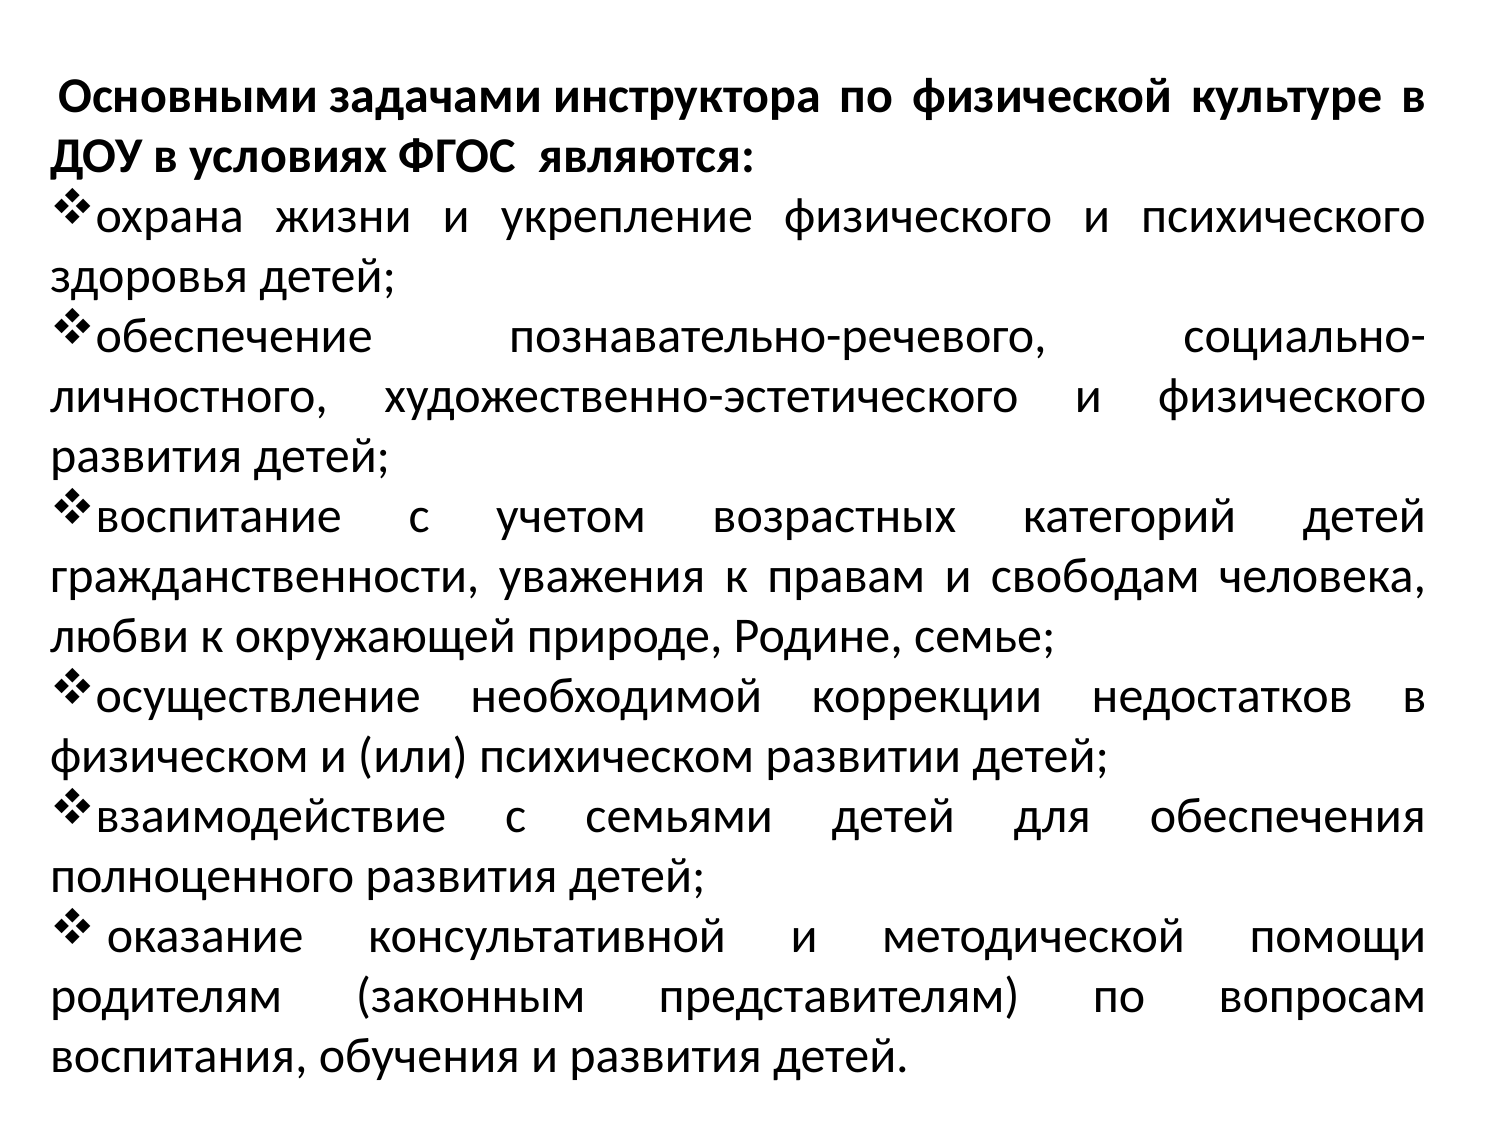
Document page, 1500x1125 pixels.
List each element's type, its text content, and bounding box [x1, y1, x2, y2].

text_box Основными задачами инструктора по физической культуре в ДОУ в условиях ФГОС являются: охрана жизни и укрепление физического и психического здоровья детей; обеспечение познавательно-речевого, социально-личностного, художественно-эстетического и физического развития детей; воспитание с учетом возрастных категорий детей гражданственности, уважения к правам и свободам человека, любви к окружающей природе, Родине, семье; осуществление необходимой коррекции недостатков в физическом и (или) психическом развитии детей; взаимодействие с семьями детей для обеспечения полноценного развития детей; оказание консультативной и методической помощи родителям (законным представителям) по вопросам воспитания, обучения и развития детей. [35, 55, 1442, 1090]
